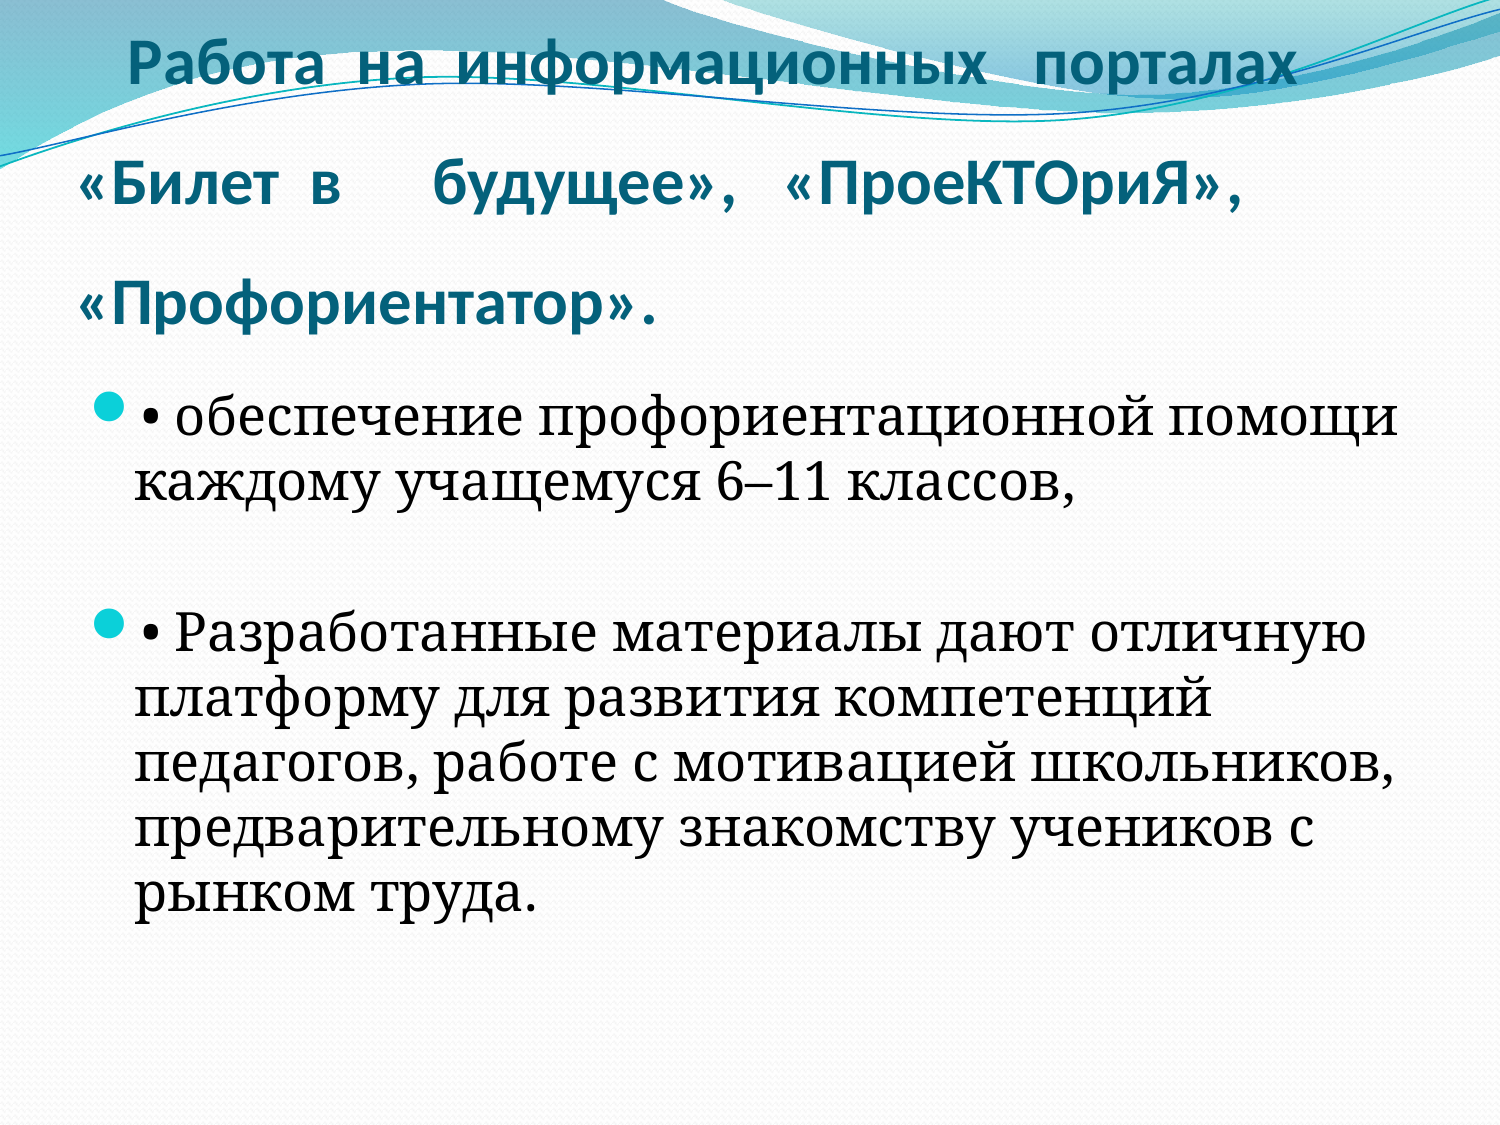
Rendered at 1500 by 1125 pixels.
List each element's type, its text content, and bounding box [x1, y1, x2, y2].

title Работа на информационных порталах «Билет в будущее», «ПроеКТОриЯ», «Профориентатор». [75, 30, 1425, 339]
list • обеспечение профориентационной помощи каждому учащемуся 6–11 классов, • Разработанные материалы дают отличную платформу для развития компетенций педагогов, работе с мотивацией школьников, предварительному знакомству учеников с рынком труда. [75, 373, 1425, 1038]
